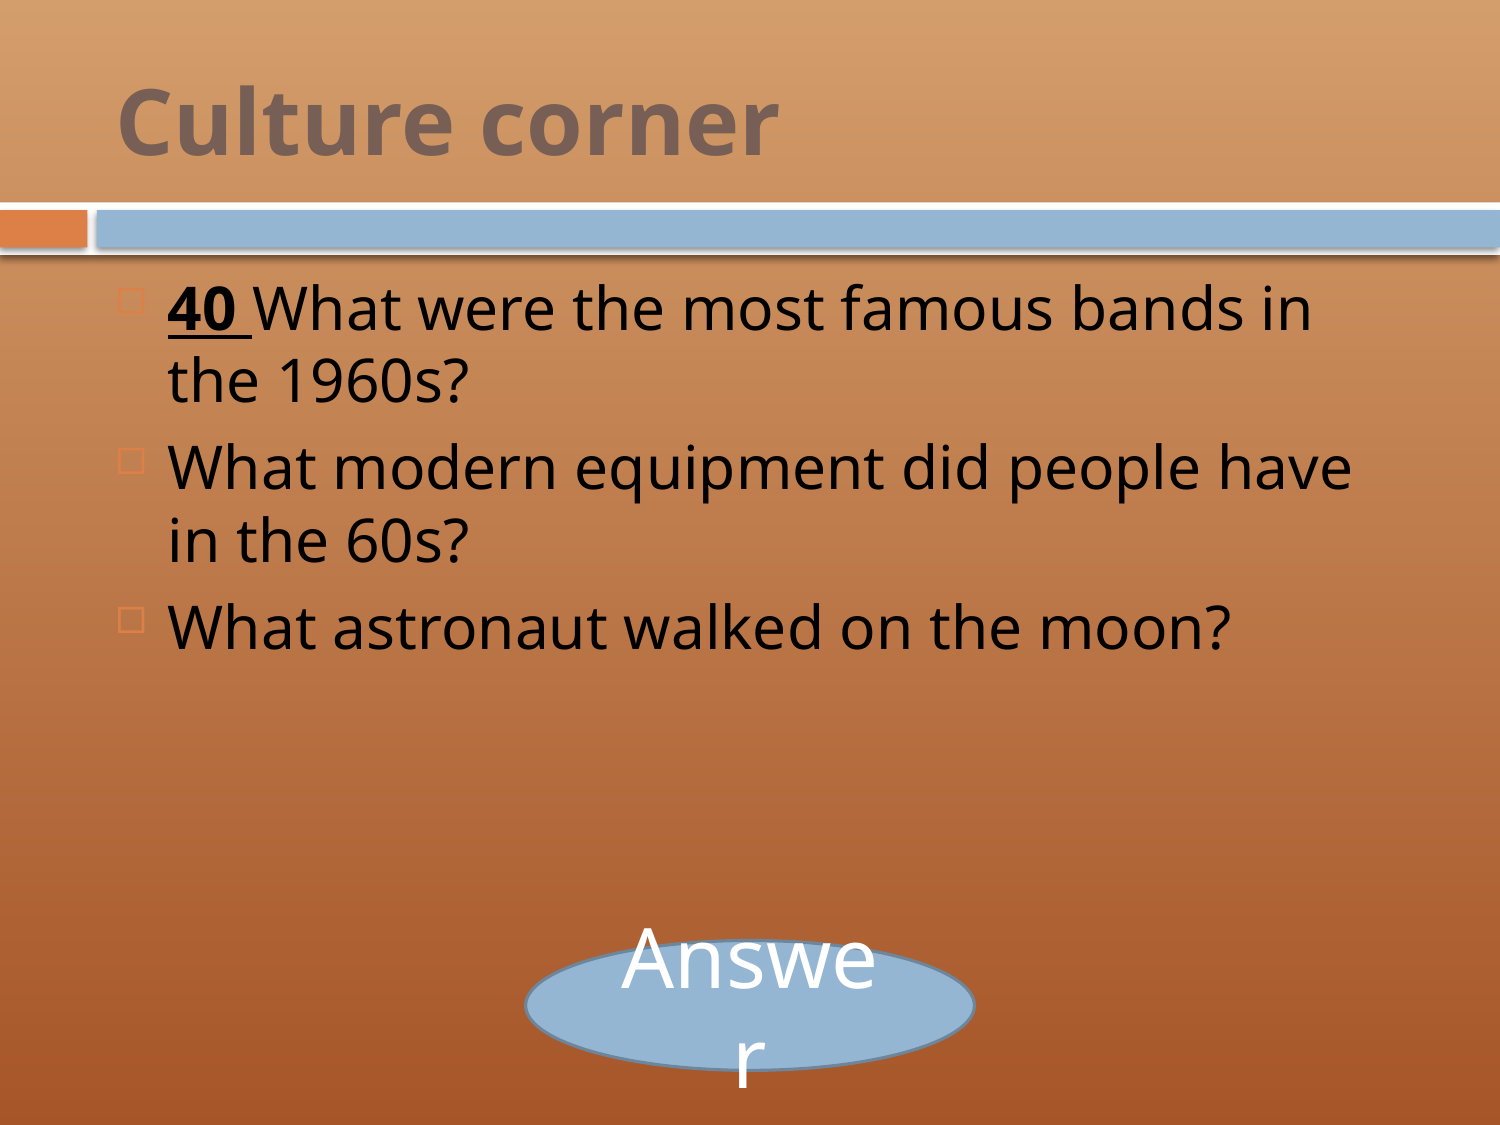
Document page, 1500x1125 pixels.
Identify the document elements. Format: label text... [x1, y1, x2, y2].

title Culture corner [100, 37, 1438, 200]
list 40 What were the most famous bands in the 1960s? What modern equipment did people have in the 60s? What astronaut walked on the moon? [100, 262, 1438, 1000]
text_box Answer [524, 938, 977, 1072]
